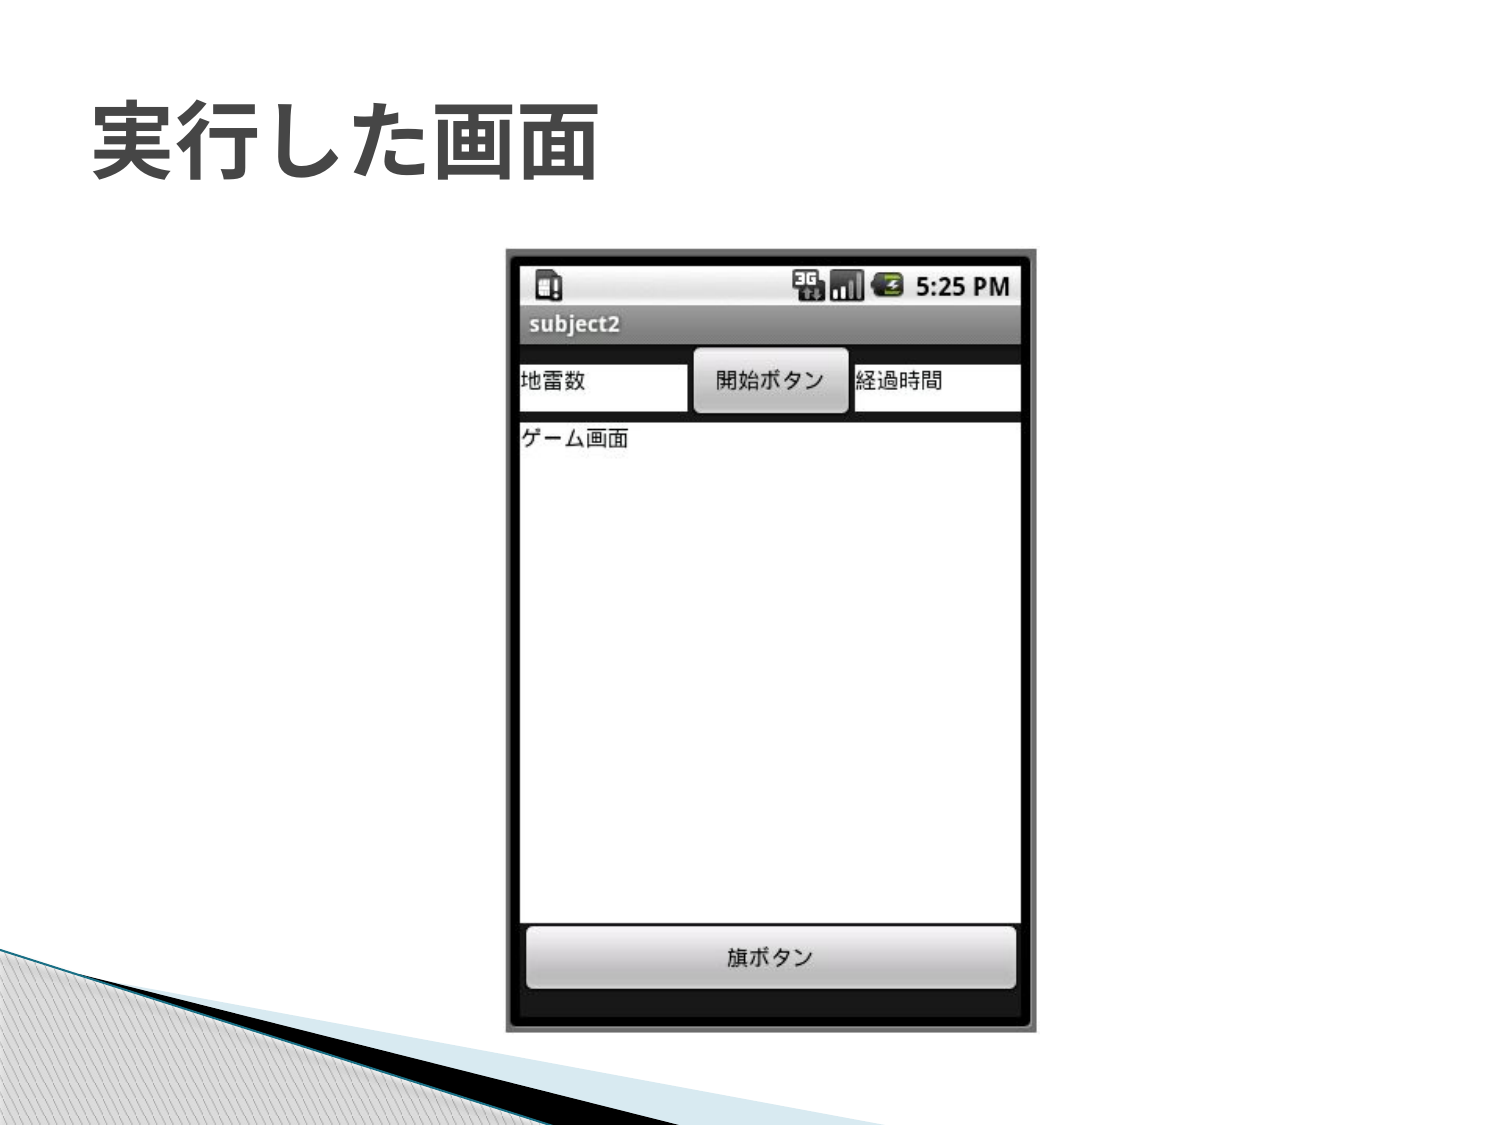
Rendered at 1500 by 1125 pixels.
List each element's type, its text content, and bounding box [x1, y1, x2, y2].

picture [503, 245, 1041, 1036]
title 実行した画面 [75, 45, 1425, 233]
